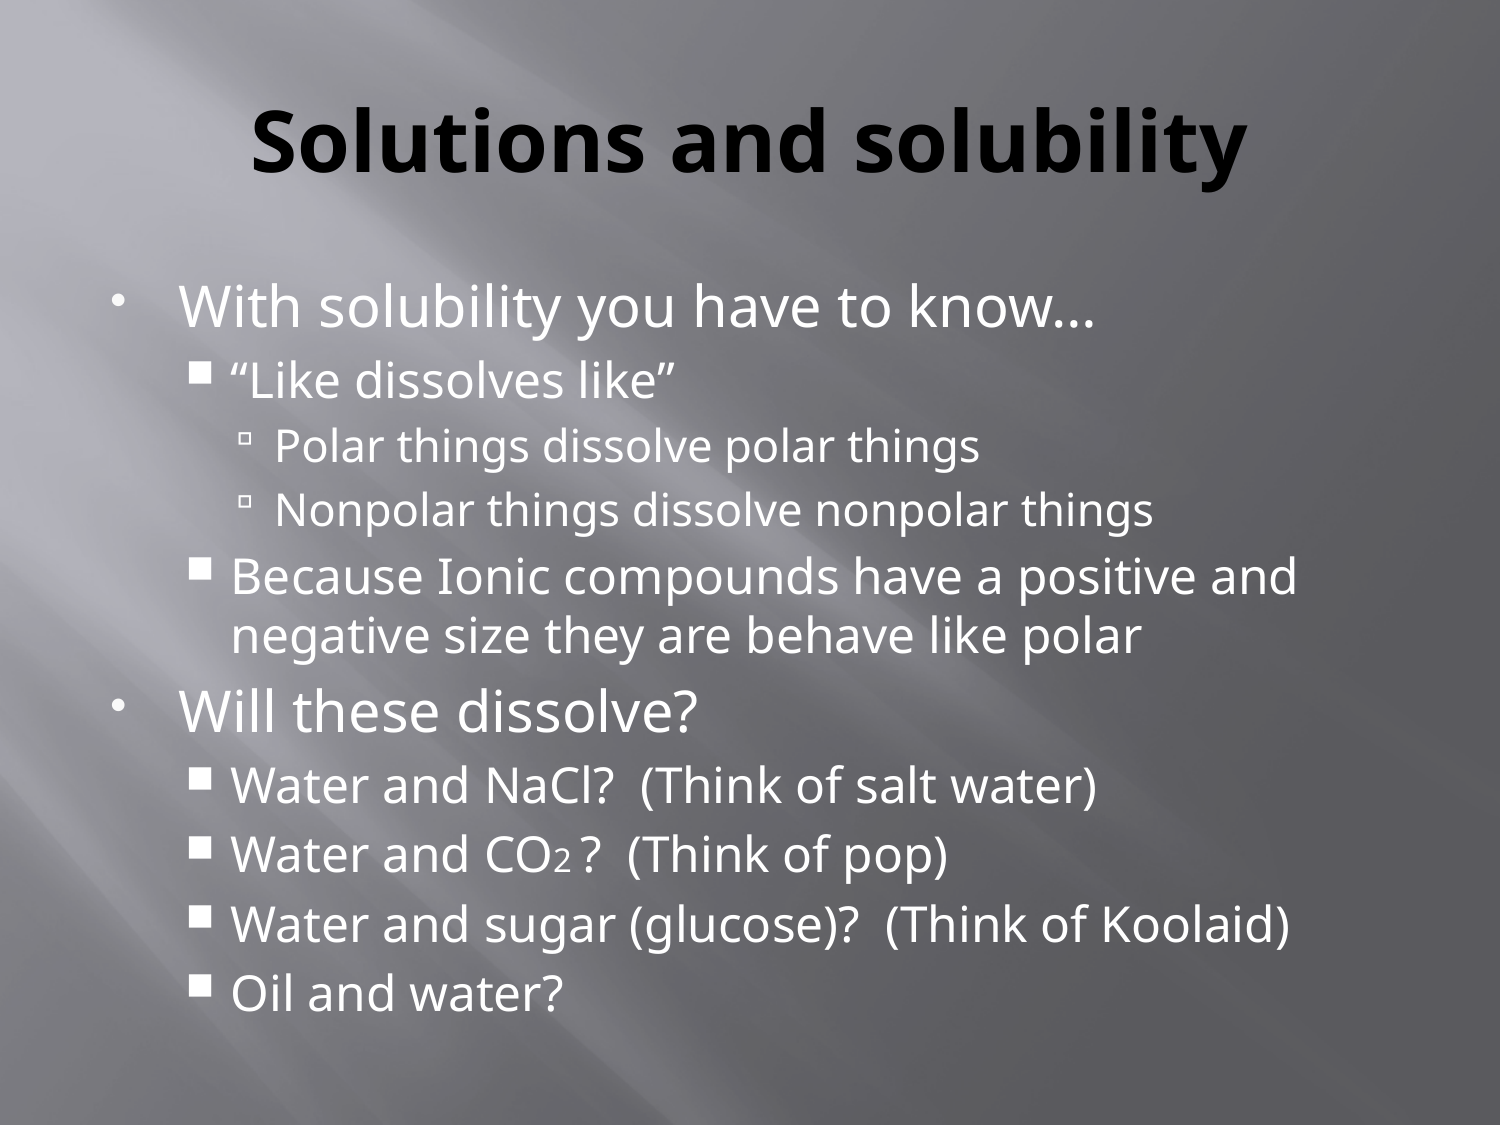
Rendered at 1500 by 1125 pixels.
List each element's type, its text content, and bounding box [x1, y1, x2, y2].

title Solutions and solubility [75, 45, 1425, 233]
list With solubility you have to know… “Like dissolves like” Polar things dissolve polar things Nonpolar things dissolve nonpolar things Because Ionic compounds have a positive and negative size they are behave like polar Will these dissolve? Water and NaCl? (Think of salt water) Water and CO2 ? (Think of pop) Water and sugar (glucose)? (Think of Koolaid) Oil and water? [75, 262, 1425, 1035]
